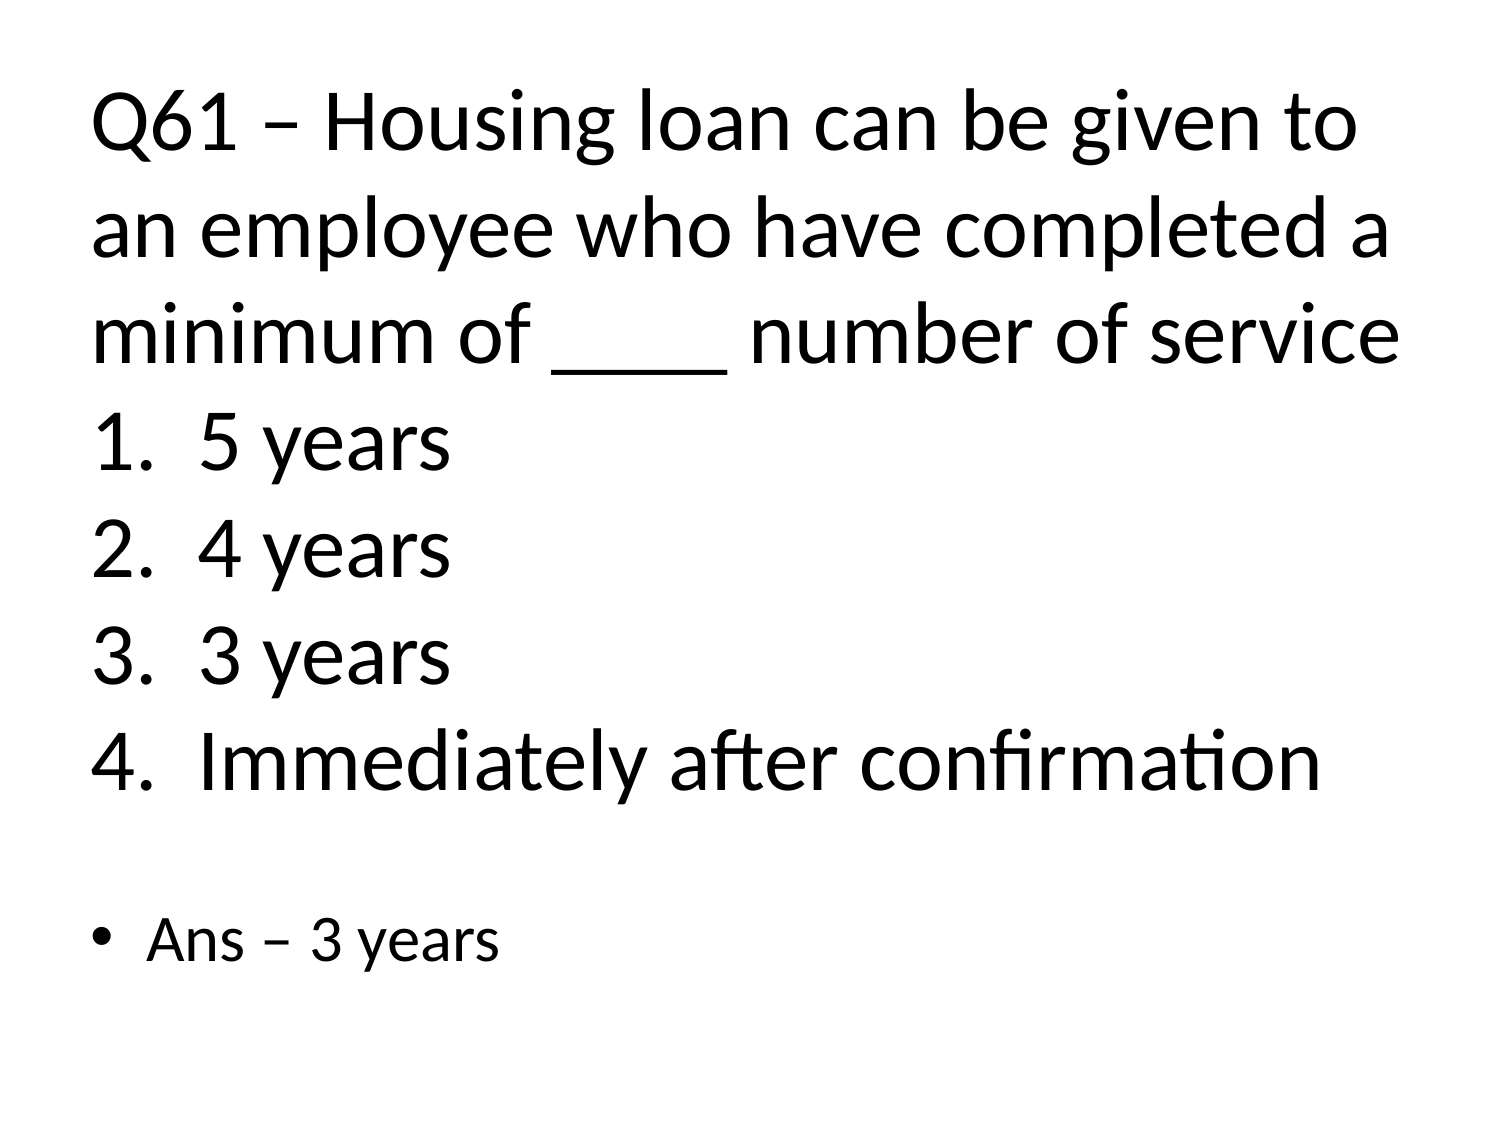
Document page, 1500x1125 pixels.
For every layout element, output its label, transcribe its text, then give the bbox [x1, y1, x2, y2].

list Ans – 3 years [75, 887, 1425, 1005]
title Q61 – Housing loan can be given to an employee who have completed a minimum of ____ number of service 1. 5 years 2. 4 years 3. 3 years 4. Immediately after confirmation [75, 45, 1425, 825]
